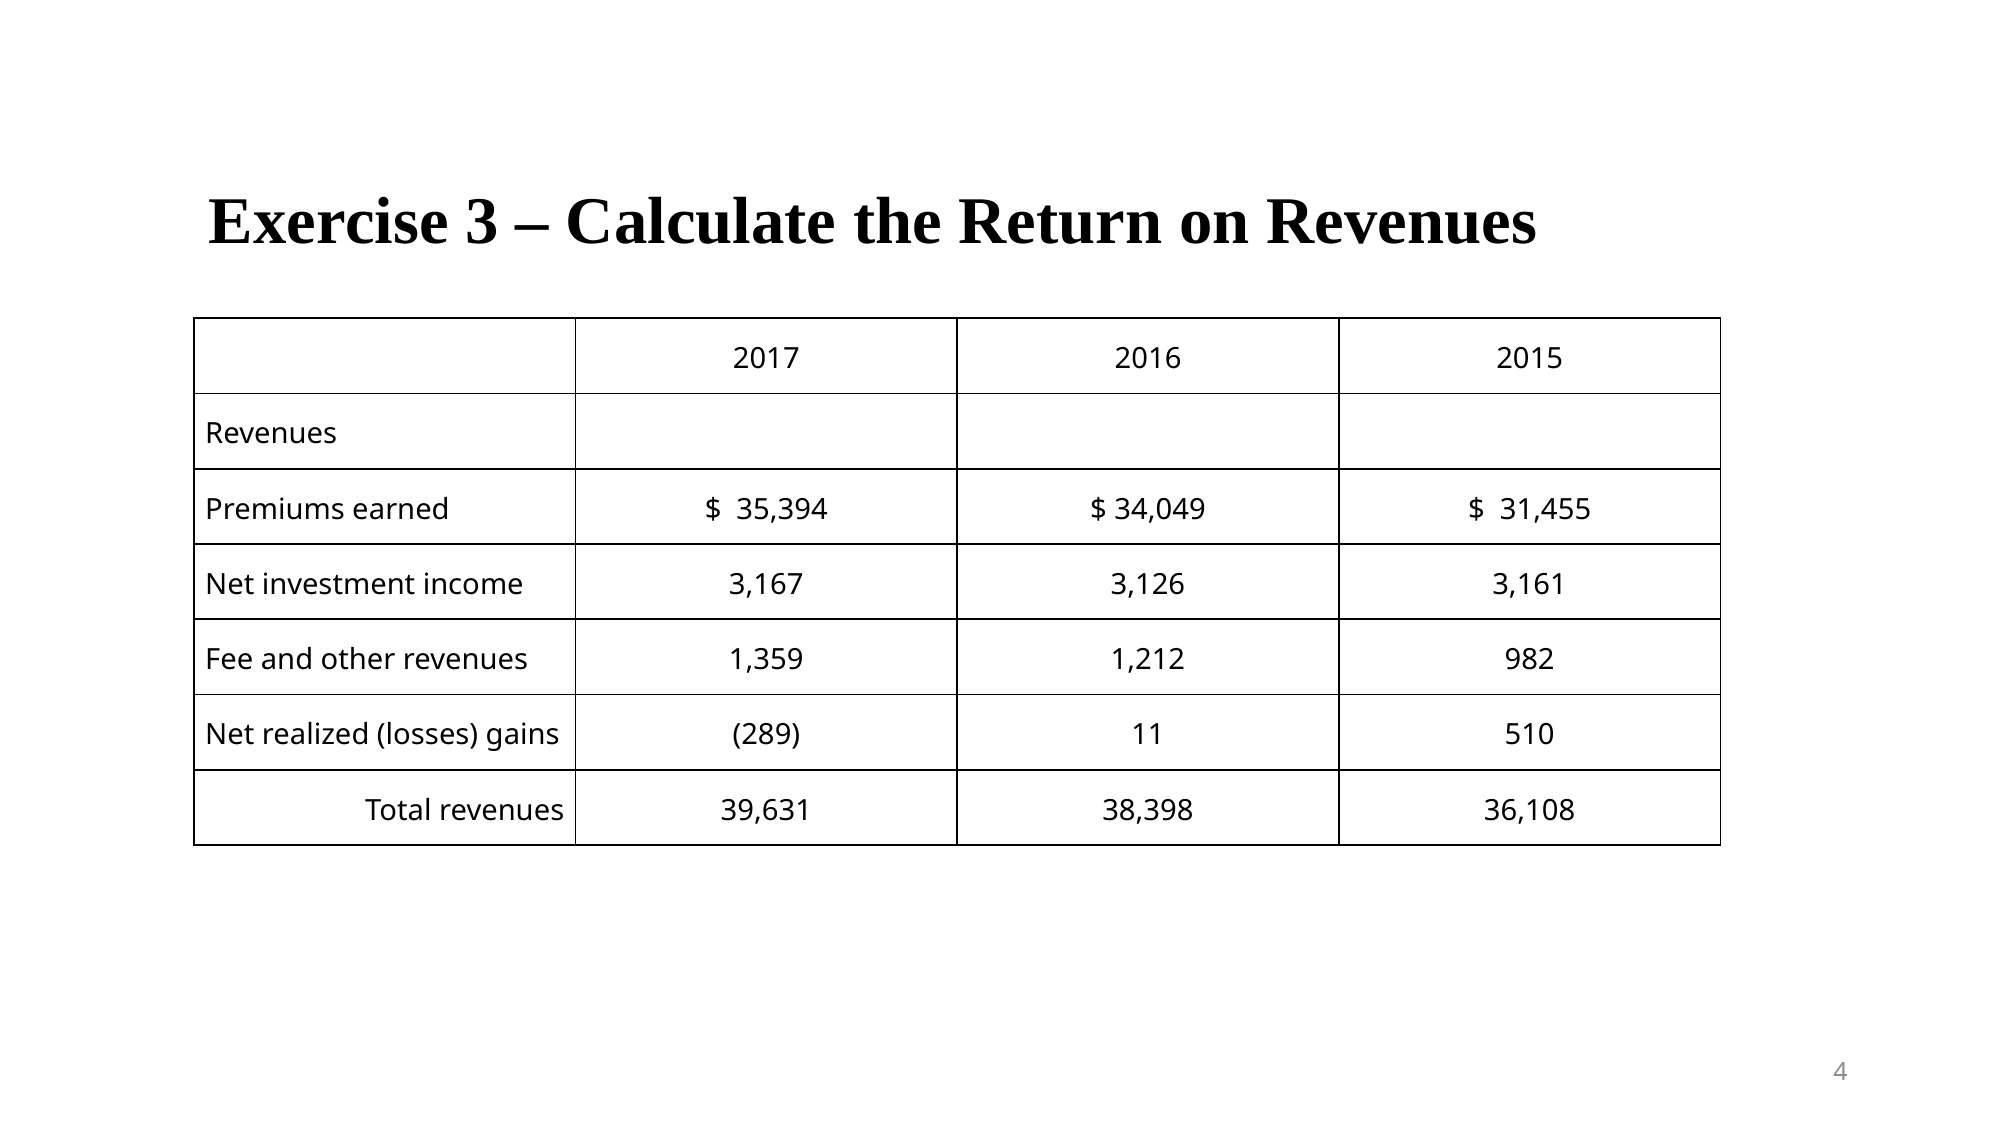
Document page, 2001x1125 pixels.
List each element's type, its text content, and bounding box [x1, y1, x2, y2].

table_cell 982 [1340, 620, 1720, 694]
table_cell Premiums earned [195, 470, 575, 543]
table_cell 3,126 [958, 545, 1338, 618]
table_cell 1,212 [958, 620, 1338, 694]
table_header 2015 [1340, 319, 1720, 393]
table_cell 3,167 [576, 545, 956, 618]
table_header 2017 [576, 319, 956, 393]
table_cell Revenues [195, 394, 575, 468]
table_cell [576, 394, 956, 468]
table_cell [958, 394, 1338, 468]
table_cell 36,108 [1340, 771, 1720, 844]
table_cell Net realized (losses) gains [195, 695, 575, 769]
table_cell [1340, 394, 1720, 468]
table_cell 11 [958, 695, 1338, 769]
table_cell $ 31,455 [1340, 470, 1720, 543]
table_cell $ 35,394 [576, 470, 956, 543]
slide_number 4 [1412, 1042, 1863, 1103]
table_cell (289) [576, 695, 956, 769]
table_cell Total revenues [195, 771, 575, 844]
table_header 2016 [958, 319, 1338, 393]
table_cell 3,161 [1340, 545, 1720, 618]
table_cell Net investment income [195, 545, 575, 618]
table_cell 1,359 [576, 620, 956, 694]
table_cell $ 34,049 [958, 470, 1338, 543]
table_cell 39,631 [576, 771, 956, 844]
table_cell 510 [1340, 695, 1720, 769]
table_cell Fee and other revenues [195, 620, 575, 694]
title Exercise 3 – Calculate the Return on Revenues [194, 163, 1696, 280]
table_header [195, 319, 575, 393]
table_cell 38,398 [958, 771, 1338, 844]
